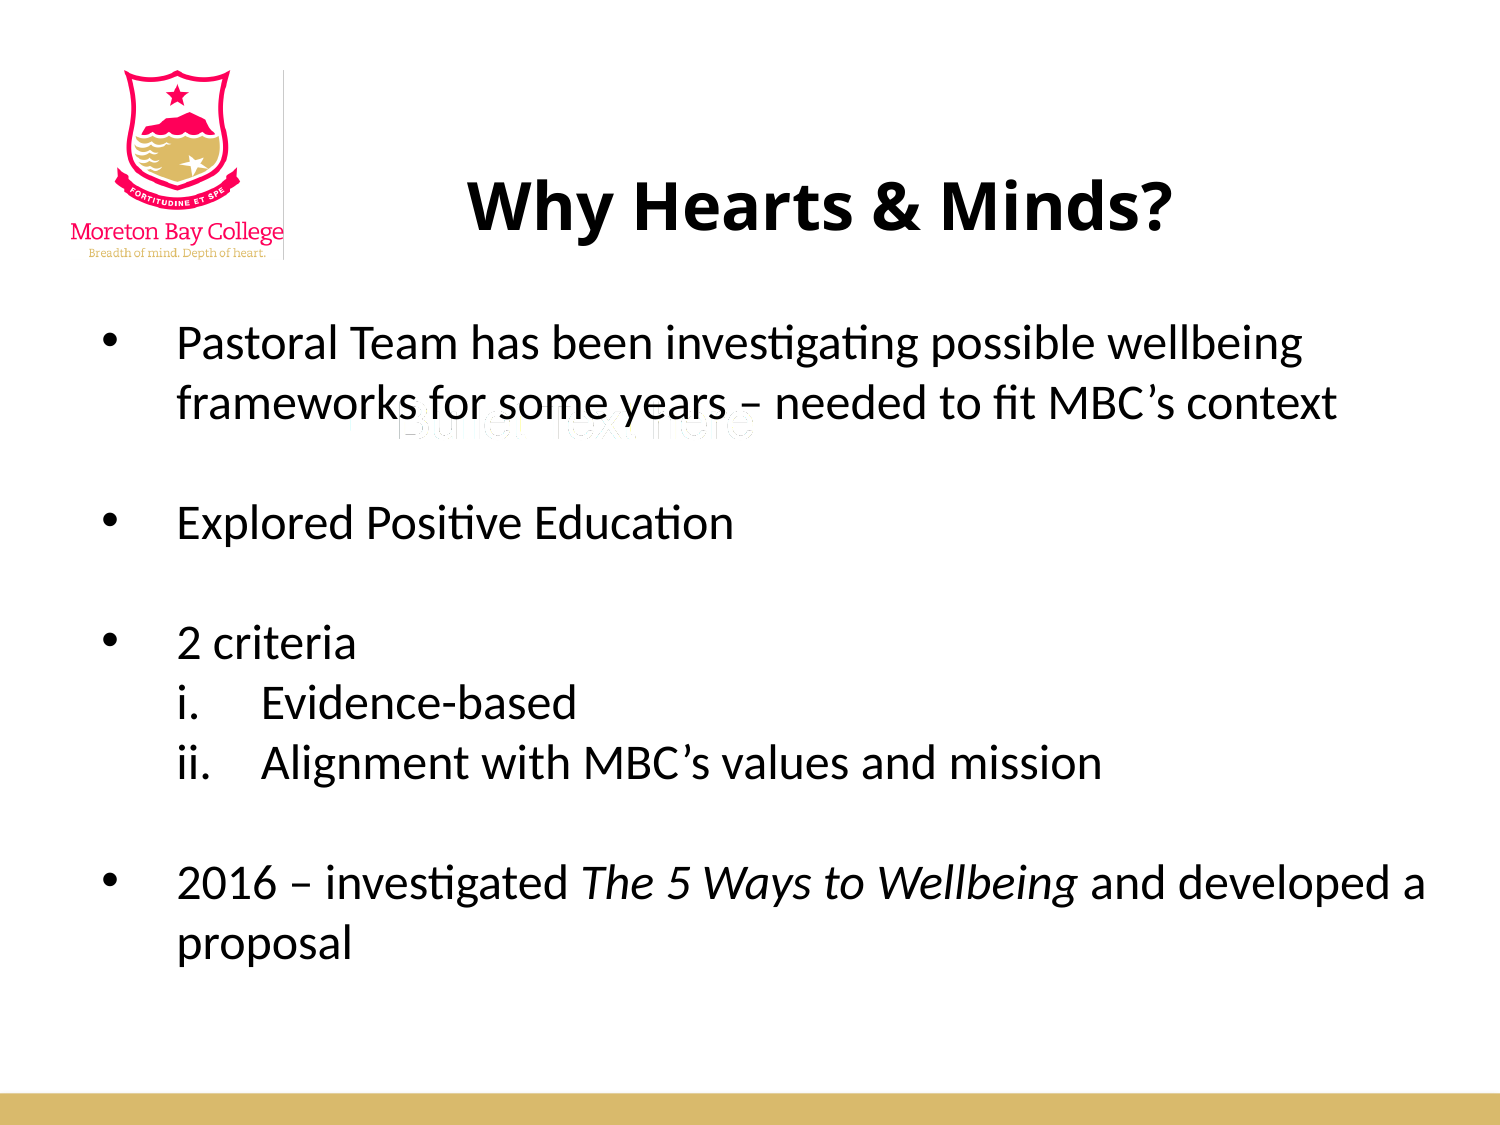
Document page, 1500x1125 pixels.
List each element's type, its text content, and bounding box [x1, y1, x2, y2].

title Why Hearts & Minds? [453, 63, 1232, 252]
text_box Pastoral Team has been investigating possible wellbeing frameworks for some years – needed to fit MBC’s context Explored Positive Education 2 criteria Evidence-based Alignment with MBC’s values and mission 2016 – investigated The 5 Ways to Wellbeing and developed a proposal [86, 301, 1457, 1037]
picture [0, 0, 1500, 1093]
